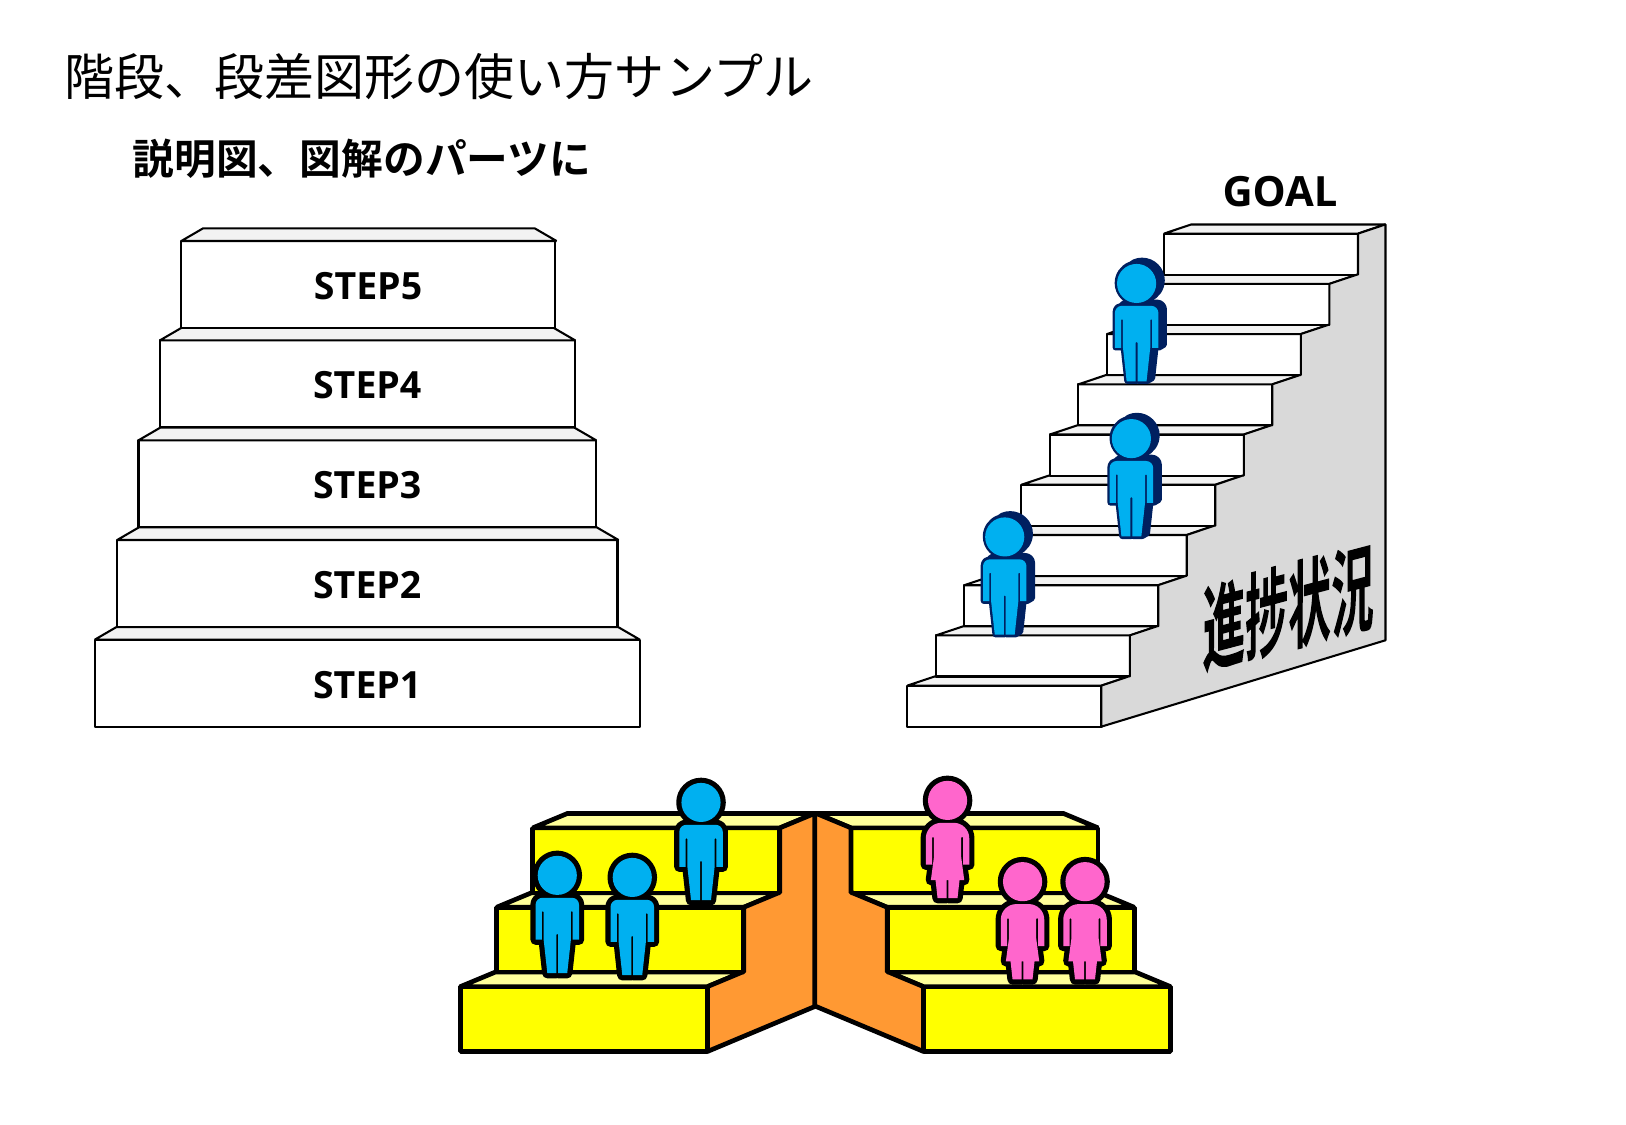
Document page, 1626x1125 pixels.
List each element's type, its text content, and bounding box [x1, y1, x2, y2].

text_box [983, 514, 1033, 635]
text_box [94, 228, 640, 727]
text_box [679, 782, 723, 901]
text_box GOAL [1207, 156, 1353, 222]
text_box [814, 813, 1171, 1052]
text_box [907, 224, 1386, 727]
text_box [1000, 862, 1045, 980]
text_box 階段、段差図形の使い方サンプル [49, 38, 829, 113]
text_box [1109, 415, 1159, 537]
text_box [610, 857, 655, 976]
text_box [460, 813, 814, 1052]
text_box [1114, 260, 1164, 382]
text_box 説明図、図解のパーツに [117, 125, 607, 191]
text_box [1063, 862, 1107, 980]
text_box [535, 855, 580, 974]
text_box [925, 780, 970, 899]
